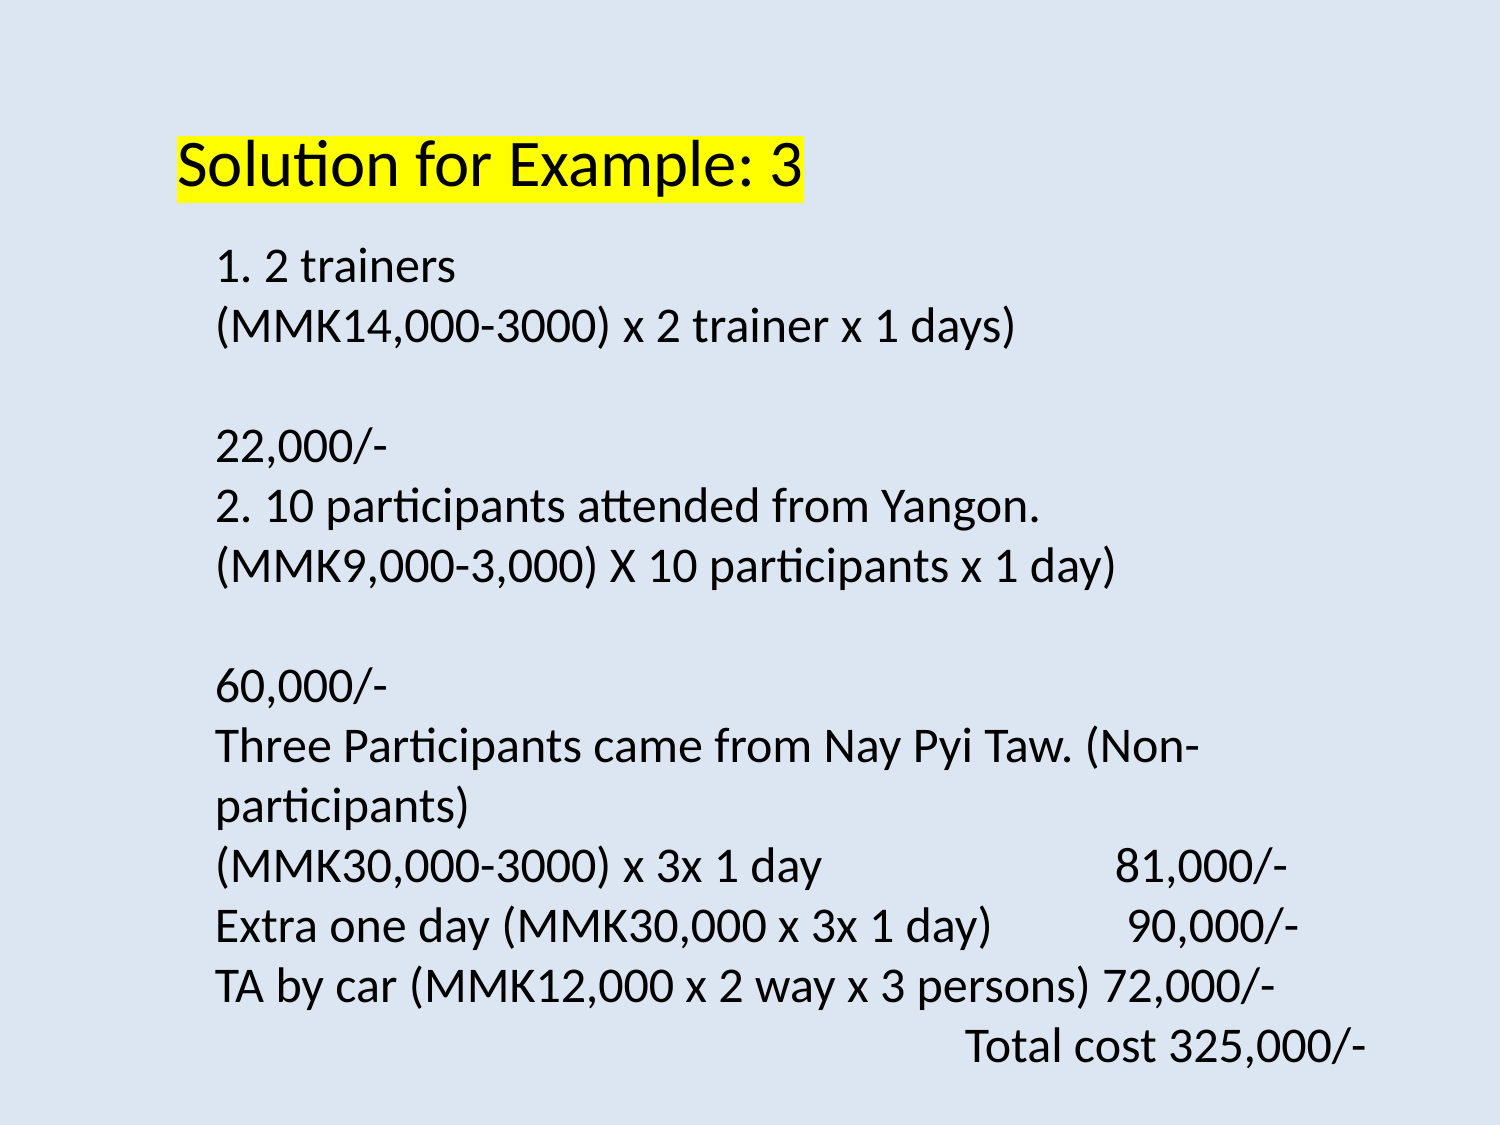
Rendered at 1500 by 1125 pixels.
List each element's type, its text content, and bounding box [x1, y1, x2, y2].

text_box 1. 2 trainers (MMK14,000-3000) x 2 trainer x 1 days) 22,000/- 2. 10 participants attended from Yangon. (MMK9,000-3,000) X 10 participants x 1 day) 60,000/- Three Participants came from Nay Pyi Taw. (Non-participants) (MMK30,000-3000) x 3x 1 day 81,000/- Extra one day (MMK30,000 x 3x 1 day) 90,000/- TA by car (MMK12,000 x 2 way x 3 persons) 72,000/- Total cost 325,000/- [124, 224, 1388, 1080]
text_box Solution for Example: 3 [87, 112, 1025, 208]
